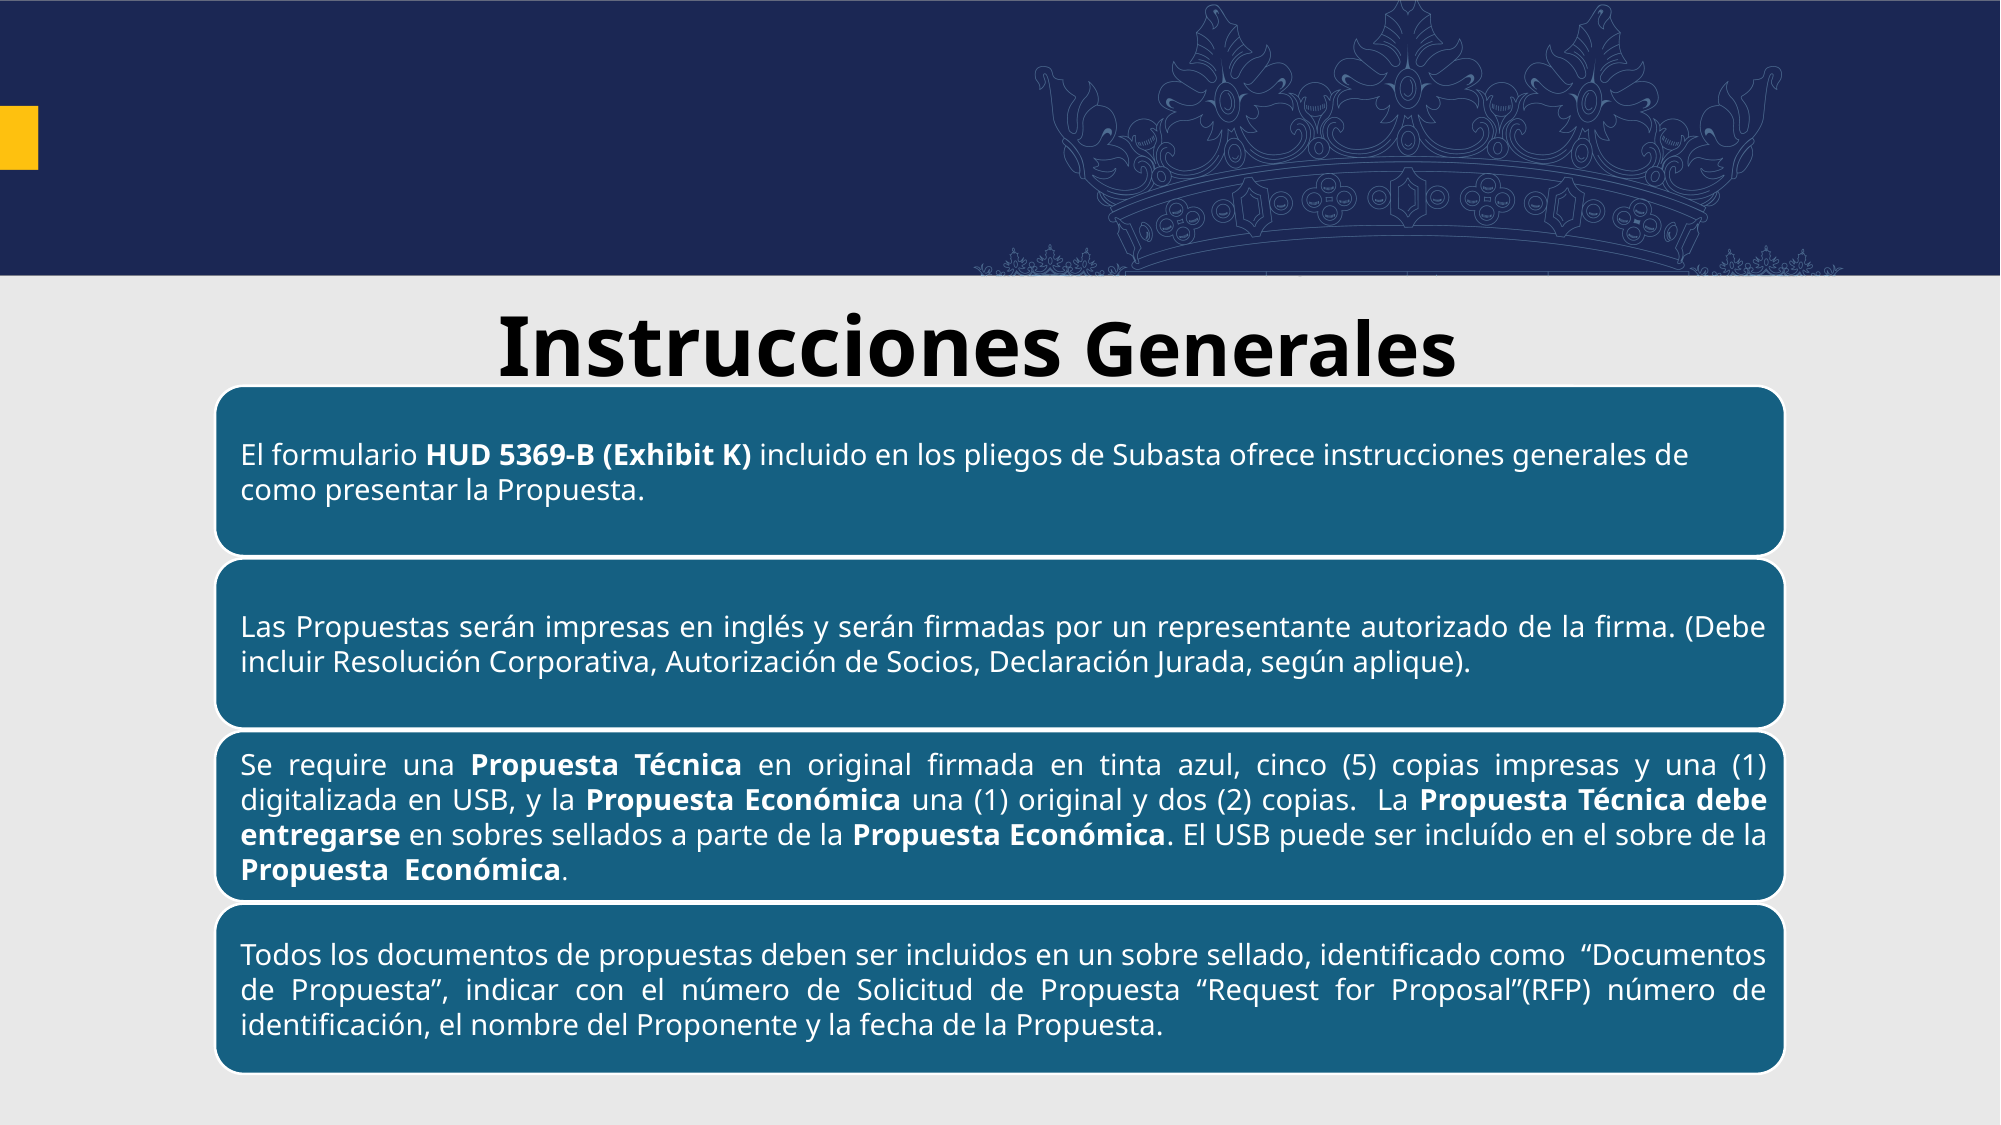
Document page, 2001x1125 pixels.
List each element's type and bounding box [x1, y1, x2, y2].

picture [0, 0, 2000, 1125]
text_box [214, 385, 1786, 1075]
